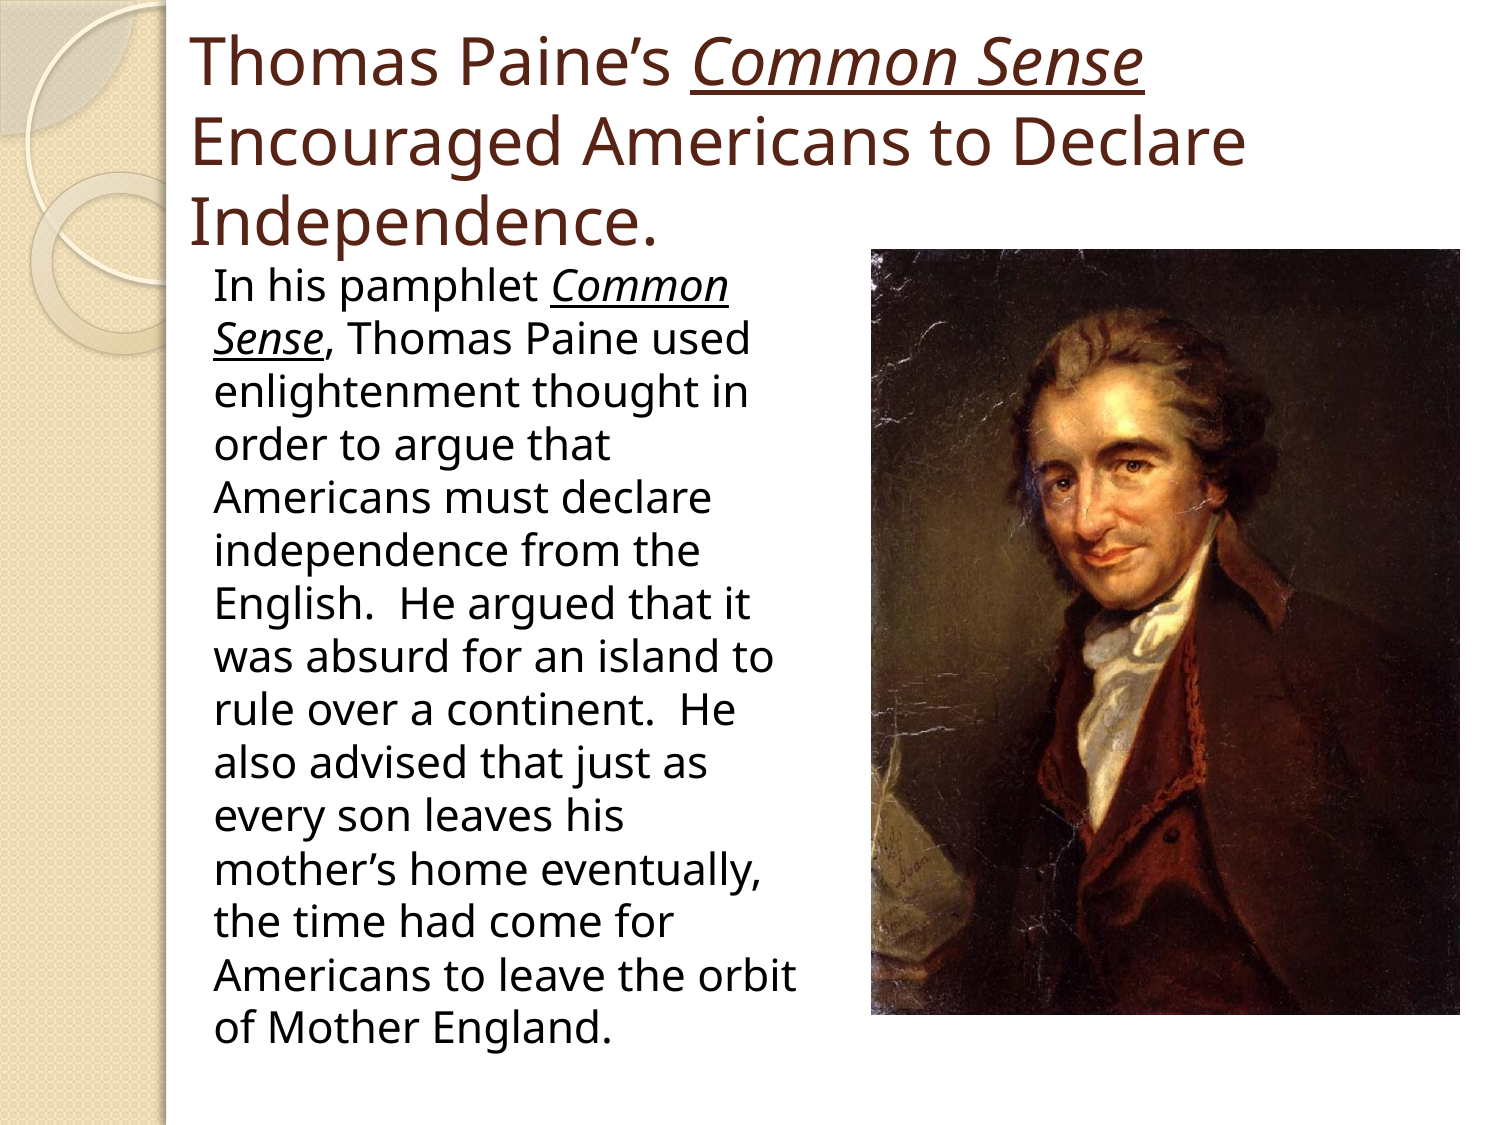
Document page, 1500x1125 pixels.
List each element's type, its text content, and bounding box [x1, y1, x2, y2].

list In his pamphlet Common Sense, Thomas Paine used enlightenment thought in order to argue that Americans must declare independence from the English. He argued that it was absurd for an island to rule over a continent. He also advised that just as every son leaves his mother’s home eventually, the time had come for Americans to leave the orbit of Mother England. [187, 249, 836, 1063]
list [871, 249, 1460, 1016]
title Thomas Paine’s Common Sense Encouraged Americans to Declare Independence. [174, 45, 1500, 233]
